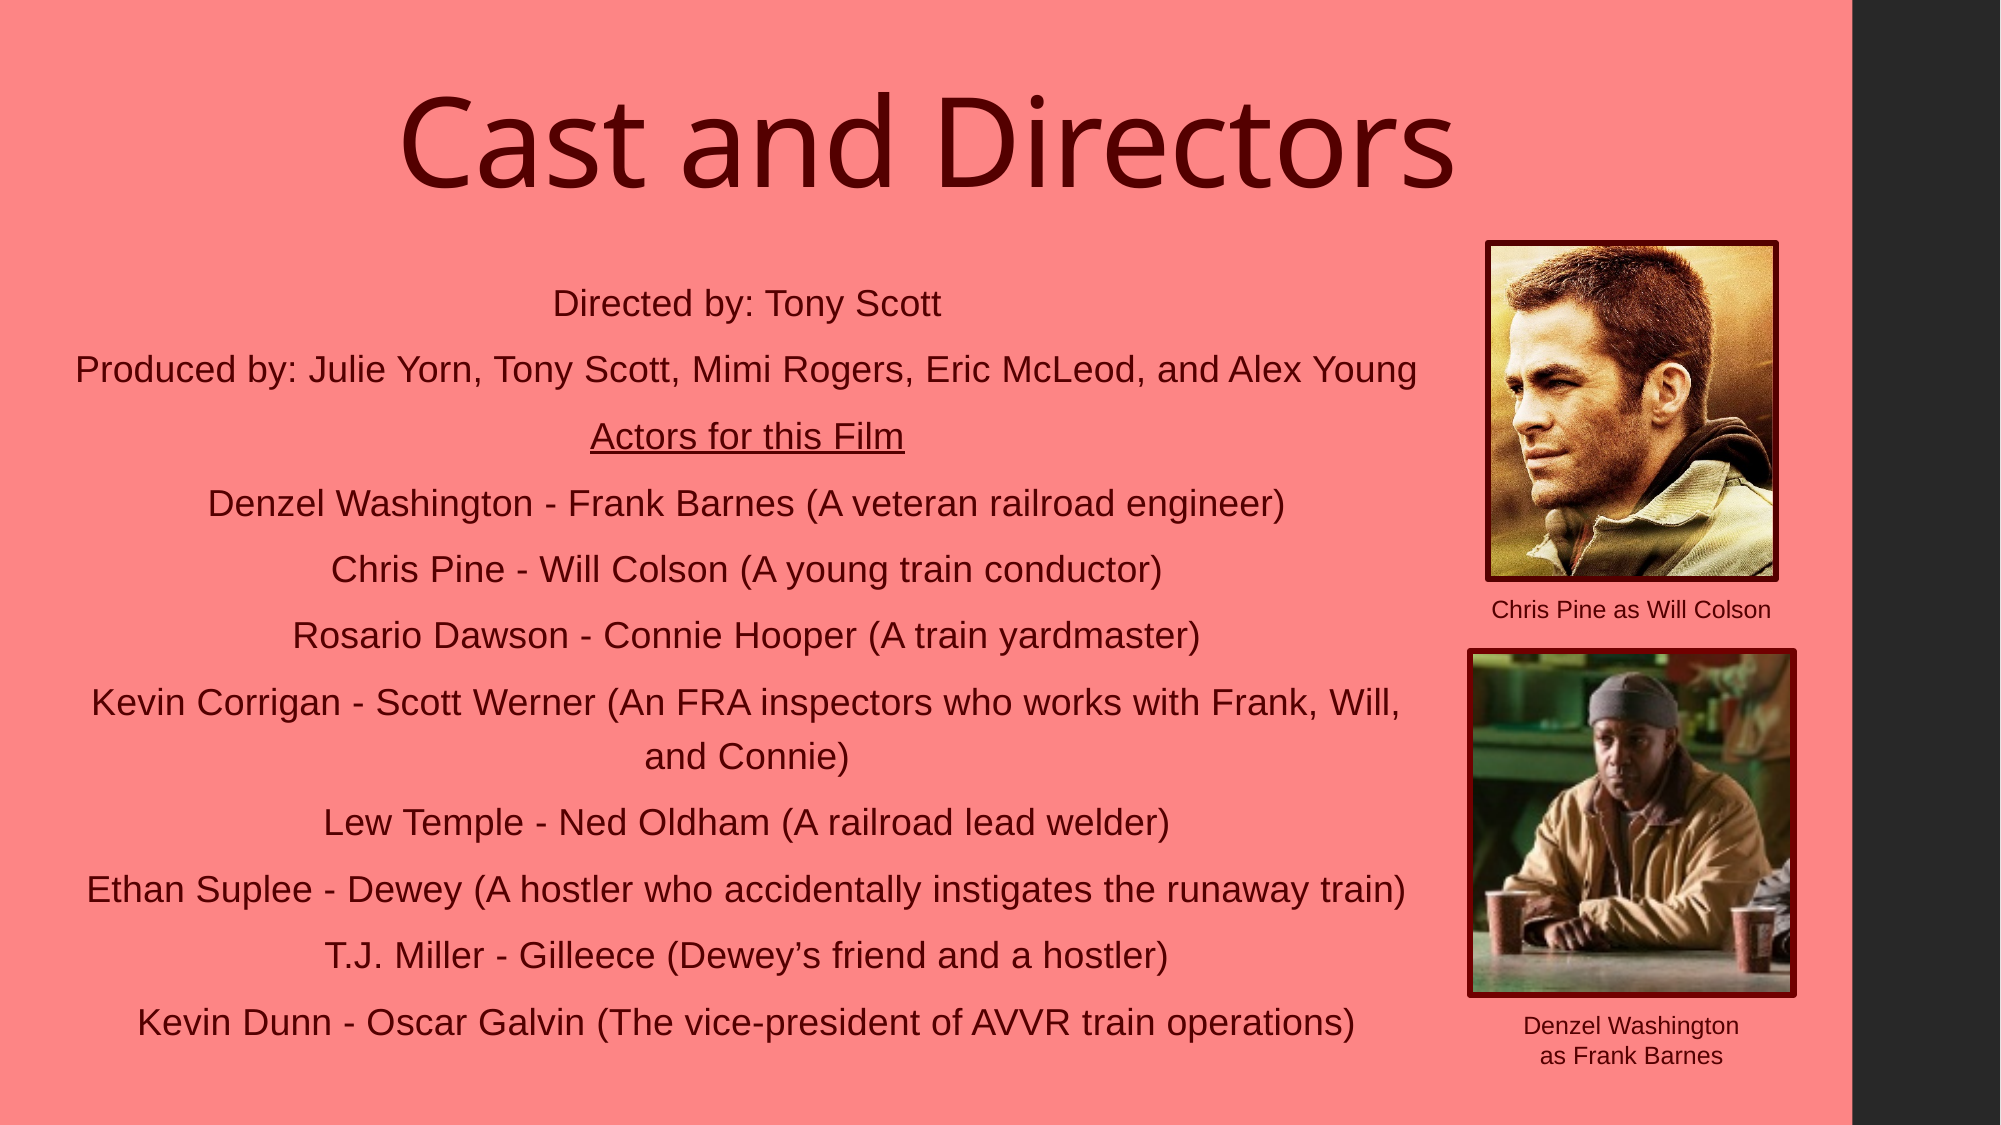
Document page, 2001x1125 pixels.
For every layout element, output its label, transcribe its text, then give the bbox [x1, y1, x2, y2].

picture [1472, 653, 1791, 992]
list Directed by: Tony Scott Produced by: Julie Yorn, Tony Scott, Mimi Rogers, Eric McLeod, and Alex Young Actors for this Film Denzel Washington - Frank Barnes (A veteran railroad engineer) Chris Pine - Will Colson (A young train conductor) Rosario Dawson - Connie Hooper (A train yardmaster) Kevin Corrigan - Scott Werner (An FRA inspectors who works with Frank, Will, and Connie) Lew Temple - Ned Oldham (A railroad lead welder) Ethan Suplee - Dewey (A hostler who accidentally instigates the runaway train) T.J. Miller - Gilleece (Dewey’s friend and a hostler) Kevin Dunn - Oscar Galvin (The vice-president of AVVR train operations) [53, 243, 1442, 1069]
title Cast and Directors [64, 55, 1790, 221]
text_box Chris Pine as Will Colson [1476, 586, 1787, 632]
picture [1490, 245, 1773, 577]
text_box Denzel Washington as Frank Barnes [1508, 1002, 1755, 1077]
